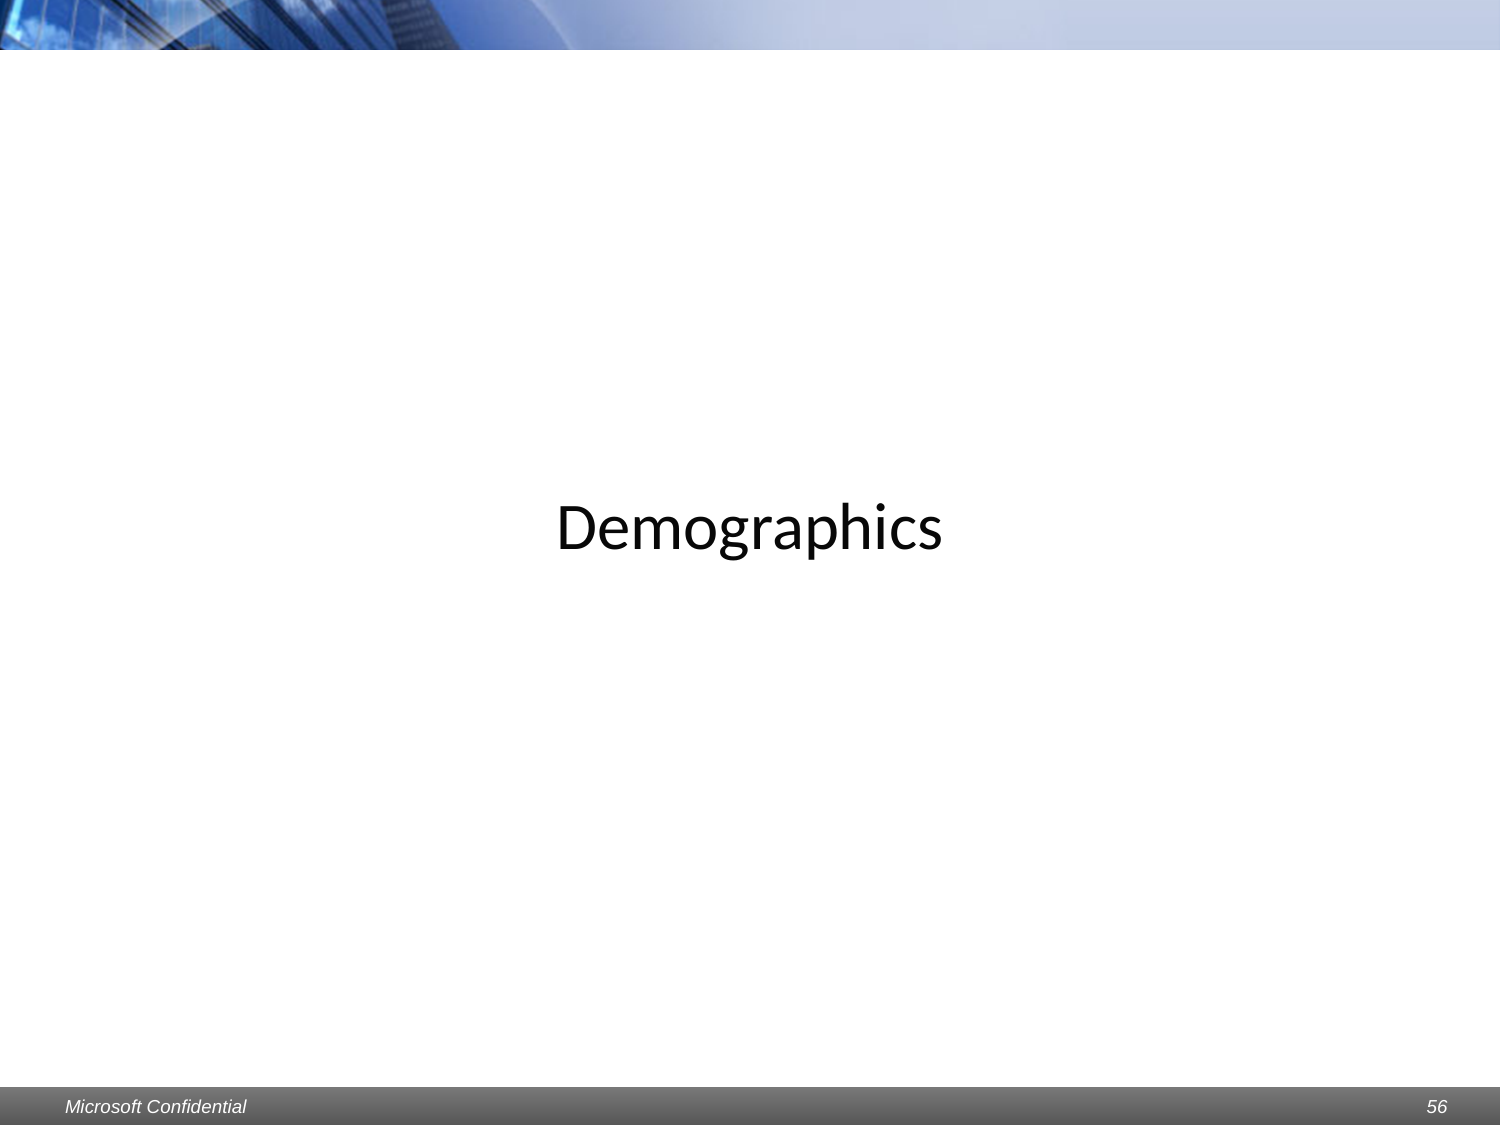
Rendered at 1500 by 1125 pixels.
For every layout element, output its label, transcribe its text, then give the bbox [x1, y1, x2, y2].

title Demographics [24, 491, 1475, 555]
picture [0, 0, 1500, 51]
